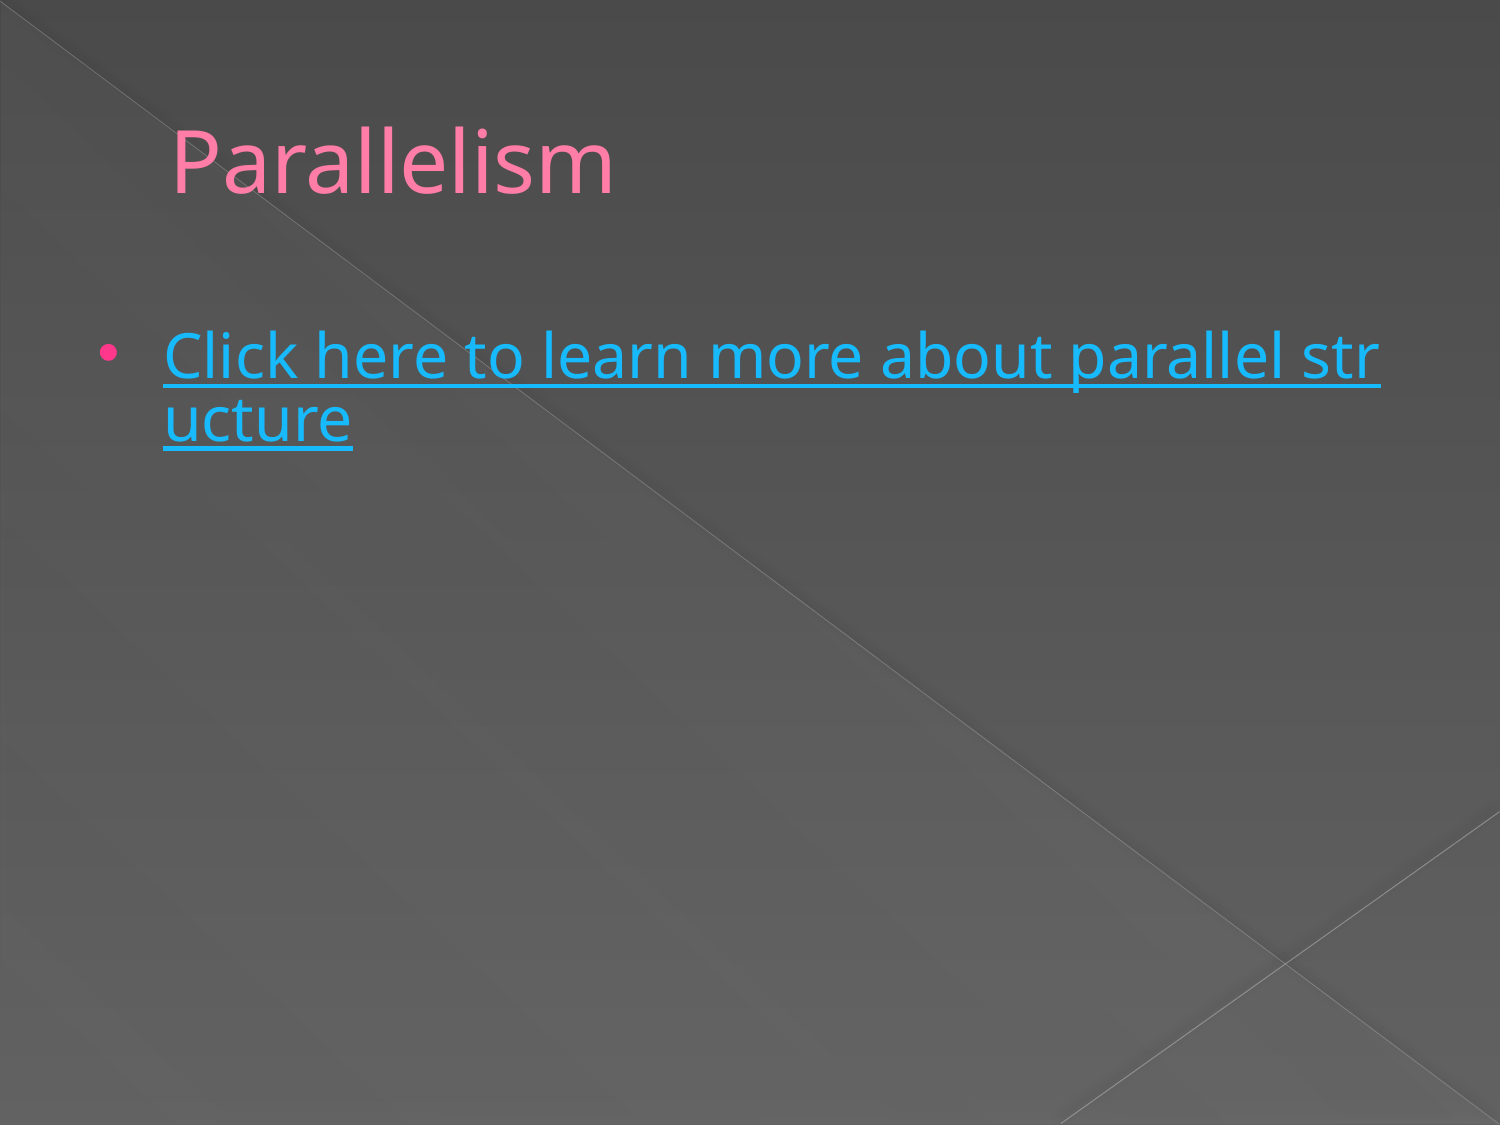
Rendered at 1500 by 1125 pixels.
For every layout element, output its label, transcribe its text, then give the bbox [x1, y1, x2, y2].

list Click here to learn more about parallel structure [75, 308, 1425, 1059]
title Parallelism [75, 43, 1425, 274]
